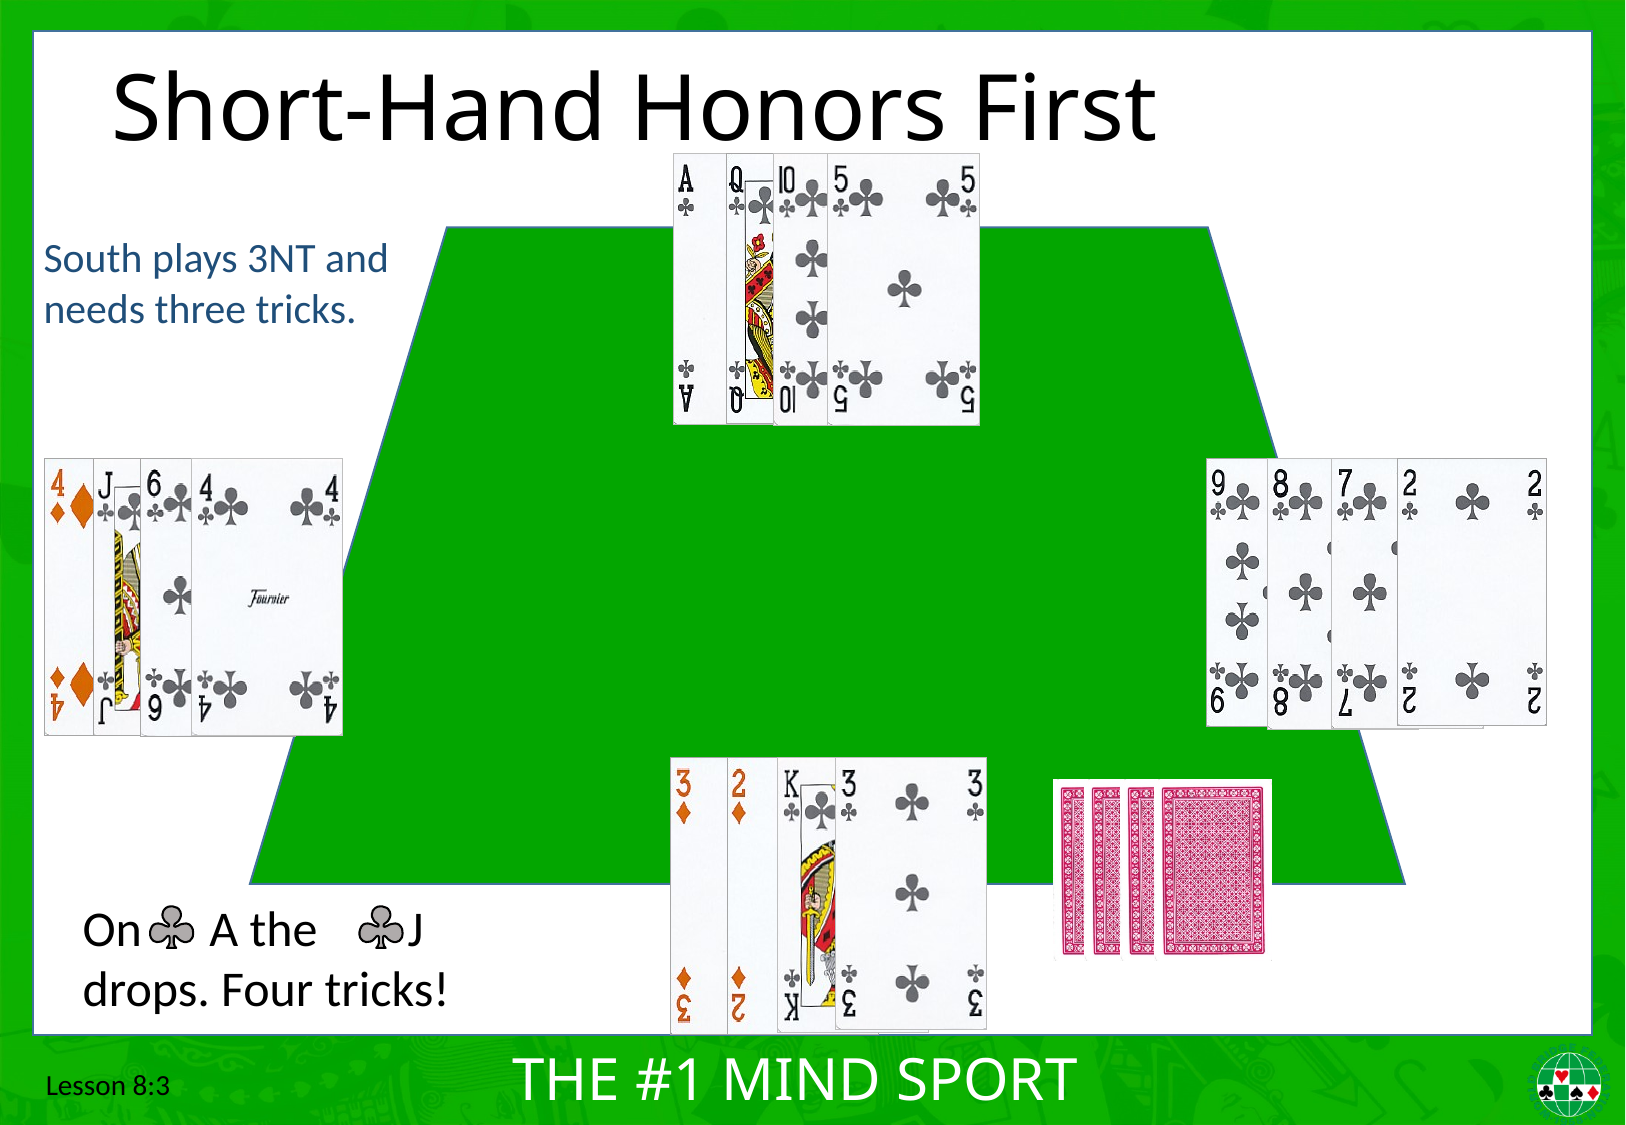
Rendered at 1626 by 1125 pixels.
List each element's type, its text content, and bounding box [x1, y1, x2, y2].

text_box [67, 889, 554, 1026]
title Short-Hand Honors First [96, 49, 1499, 172]
text_box [248, 226, 1407, 885]
picture [0, 0, 1626, 1125]
text_box South plays 3NT and needs three tricks. [28, 224, 431, 339]
